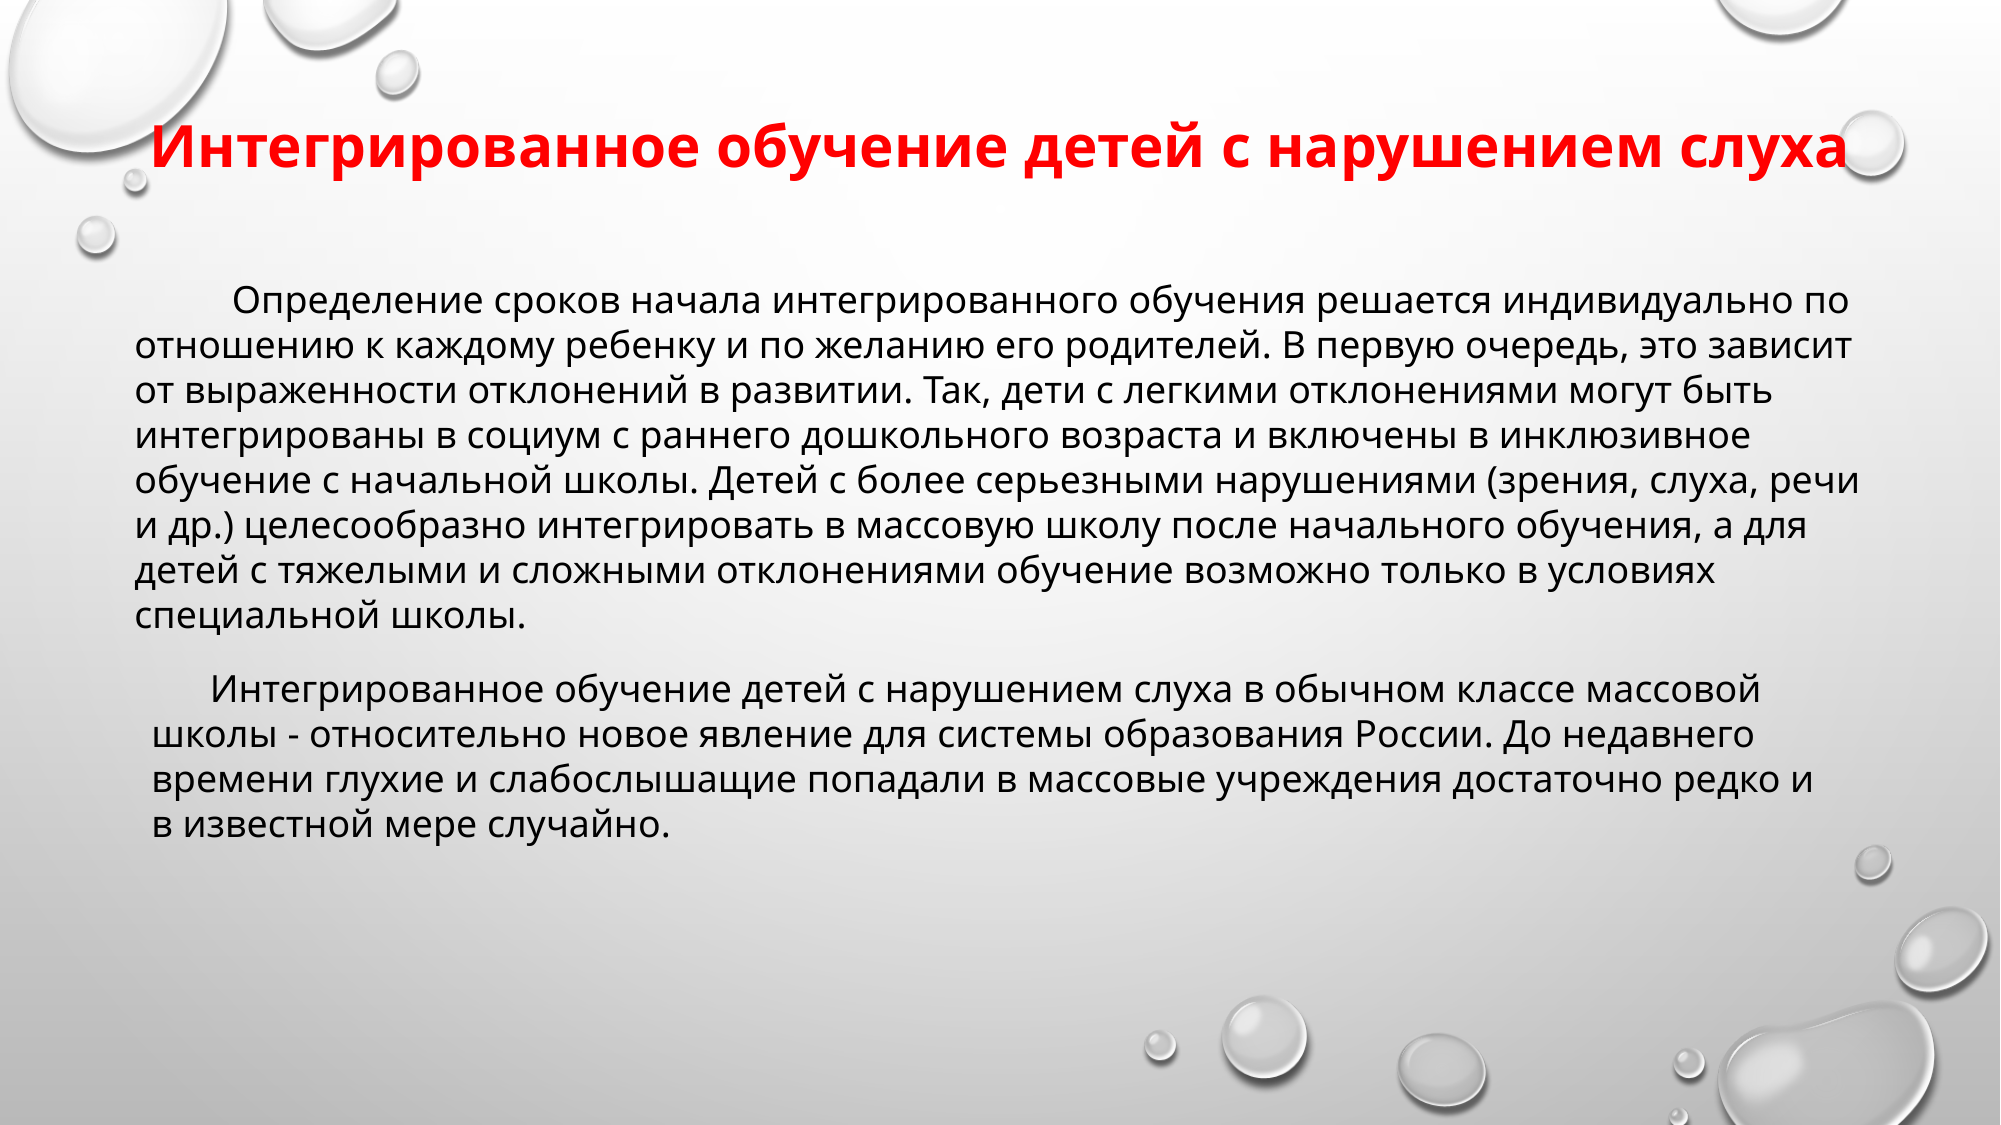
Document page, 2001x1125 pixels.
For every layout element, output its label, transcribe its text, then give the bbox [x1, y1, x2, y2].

text_box Интегрированное обучение детей с нарушением слуха в обычном классе массовой школы - относительно новое явление для системы образования России. До недавнего времени глухие и слабослышащие попадали в массовые учреждения достаточно редко и в известной мере случайно. [136, 658, 1850, 853]
text_box Определение сроков начала интегрированного обучения решается индивидуально по отношению к каждому ребенку и по желанию его родителей. В первую очередь, это зависит от выраженности отклонений в развитии. Так, дети с легкими отклонениями могут быть интегрированы в социум с раннего дошкольного возраста и включены в инклюзивное обучение с начальной школы. Детей с более серьезными нарушениями (зрения, слуха, речи и др.) целесообразно интегрировать в массовую школу после начального обучения, а для детей с тяжелыми и сложными отклонениями обучение возможно только в условиях специальной школы. [119, 268, 1881, 644]
picture [0, 0, 2000, 1125]
text_box Интегрированное обучение детей с нарушением слуха [134, 101, 1866, 187]
